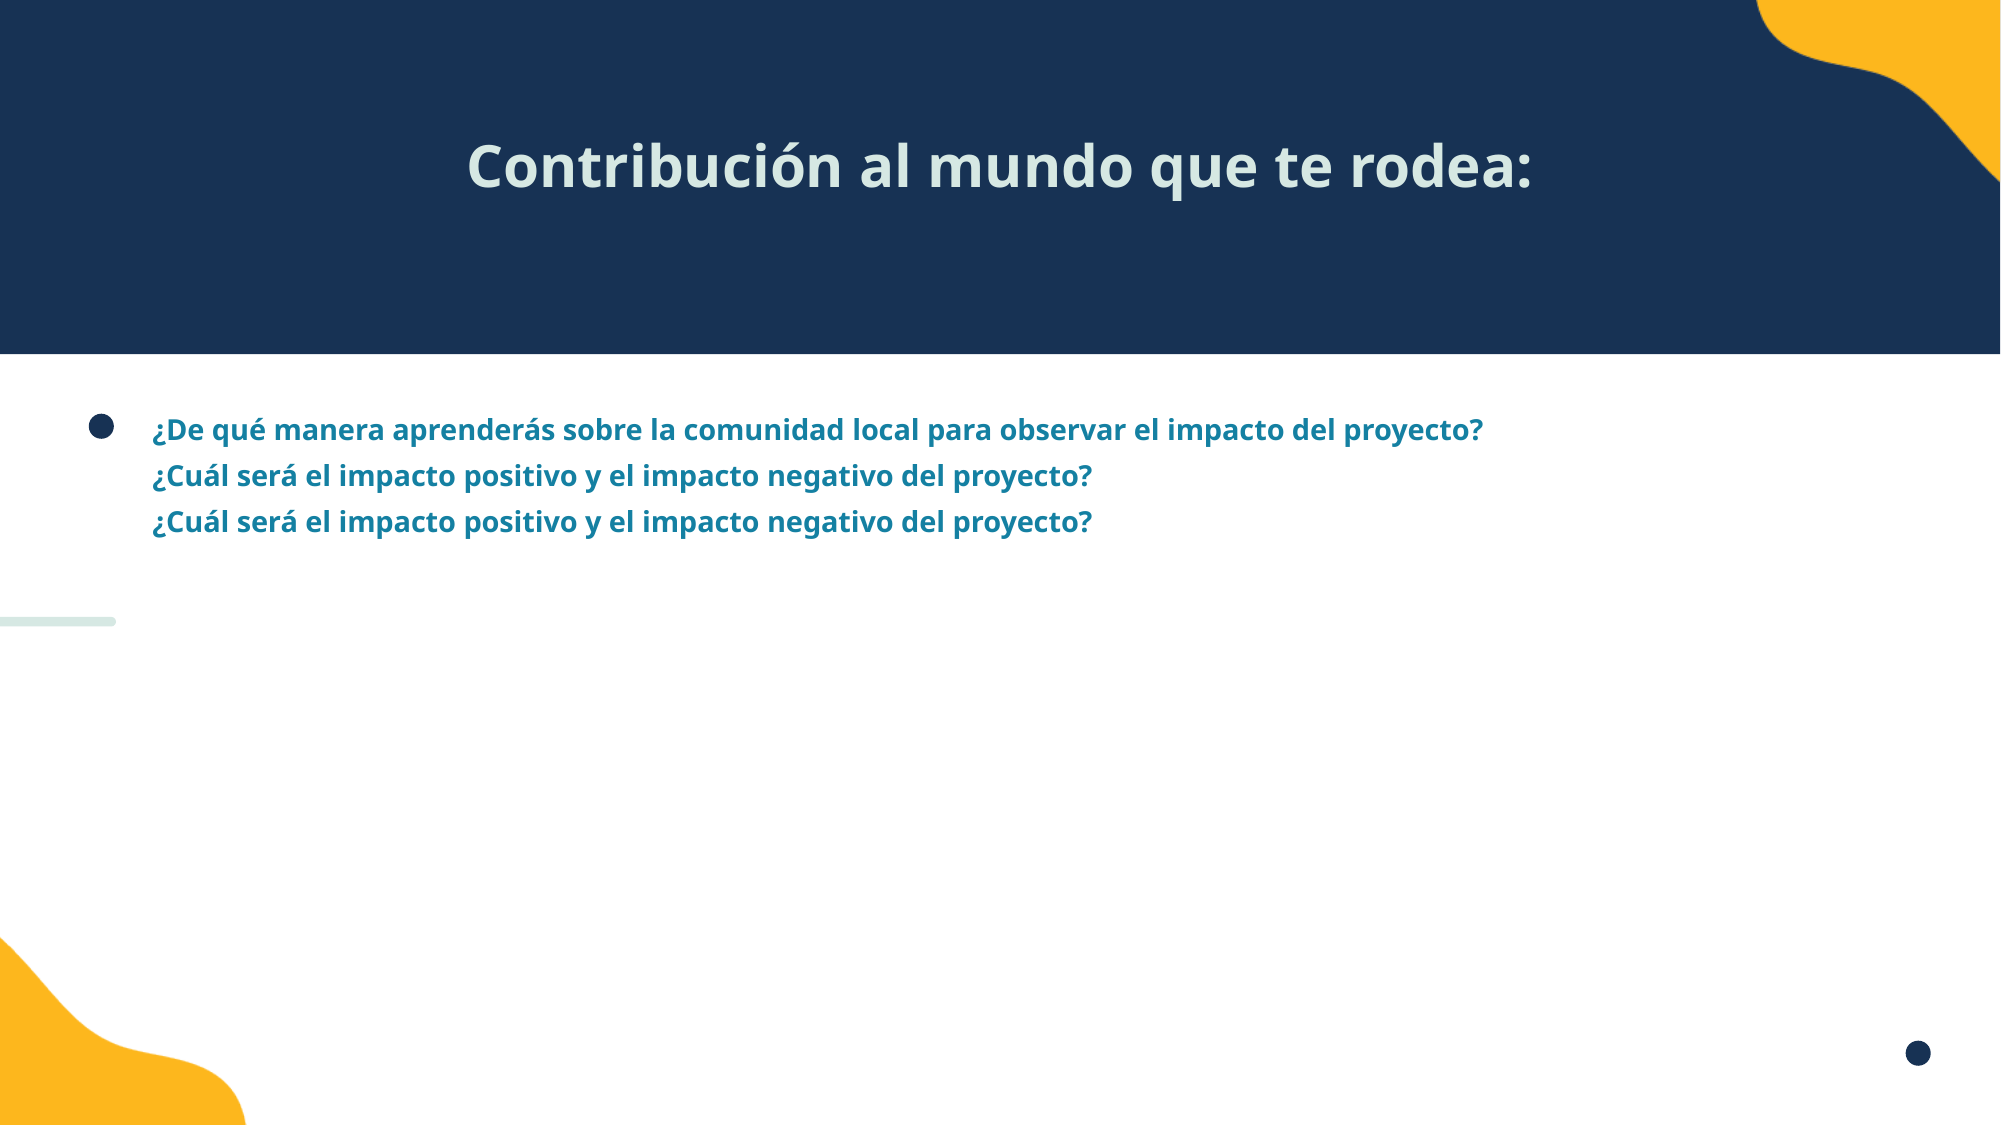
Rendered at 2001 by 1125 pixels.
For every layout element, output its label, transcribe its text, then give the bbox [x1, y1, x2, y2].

title Contribución al mundo que te rodea: [137, 59, 1863, 278]
text_box [87, 412, 115, 440]
picture [0, 919, 247, 1125]
picture [1755, 0, 2001, 202]
text_box [1904, 1039, 1932, 1067]
text_box [0, 616, 117, 627]
list ¿De qué manera aprenderás sobre la comunidad local para observar el impacto del proyecto? ¿Cuál será el impacto positivo y el impacto negativo del proyecto? ¿Cuál será el impacto positivo y el impacto negativo del proyecto? [137, 408, 1843, 548]
